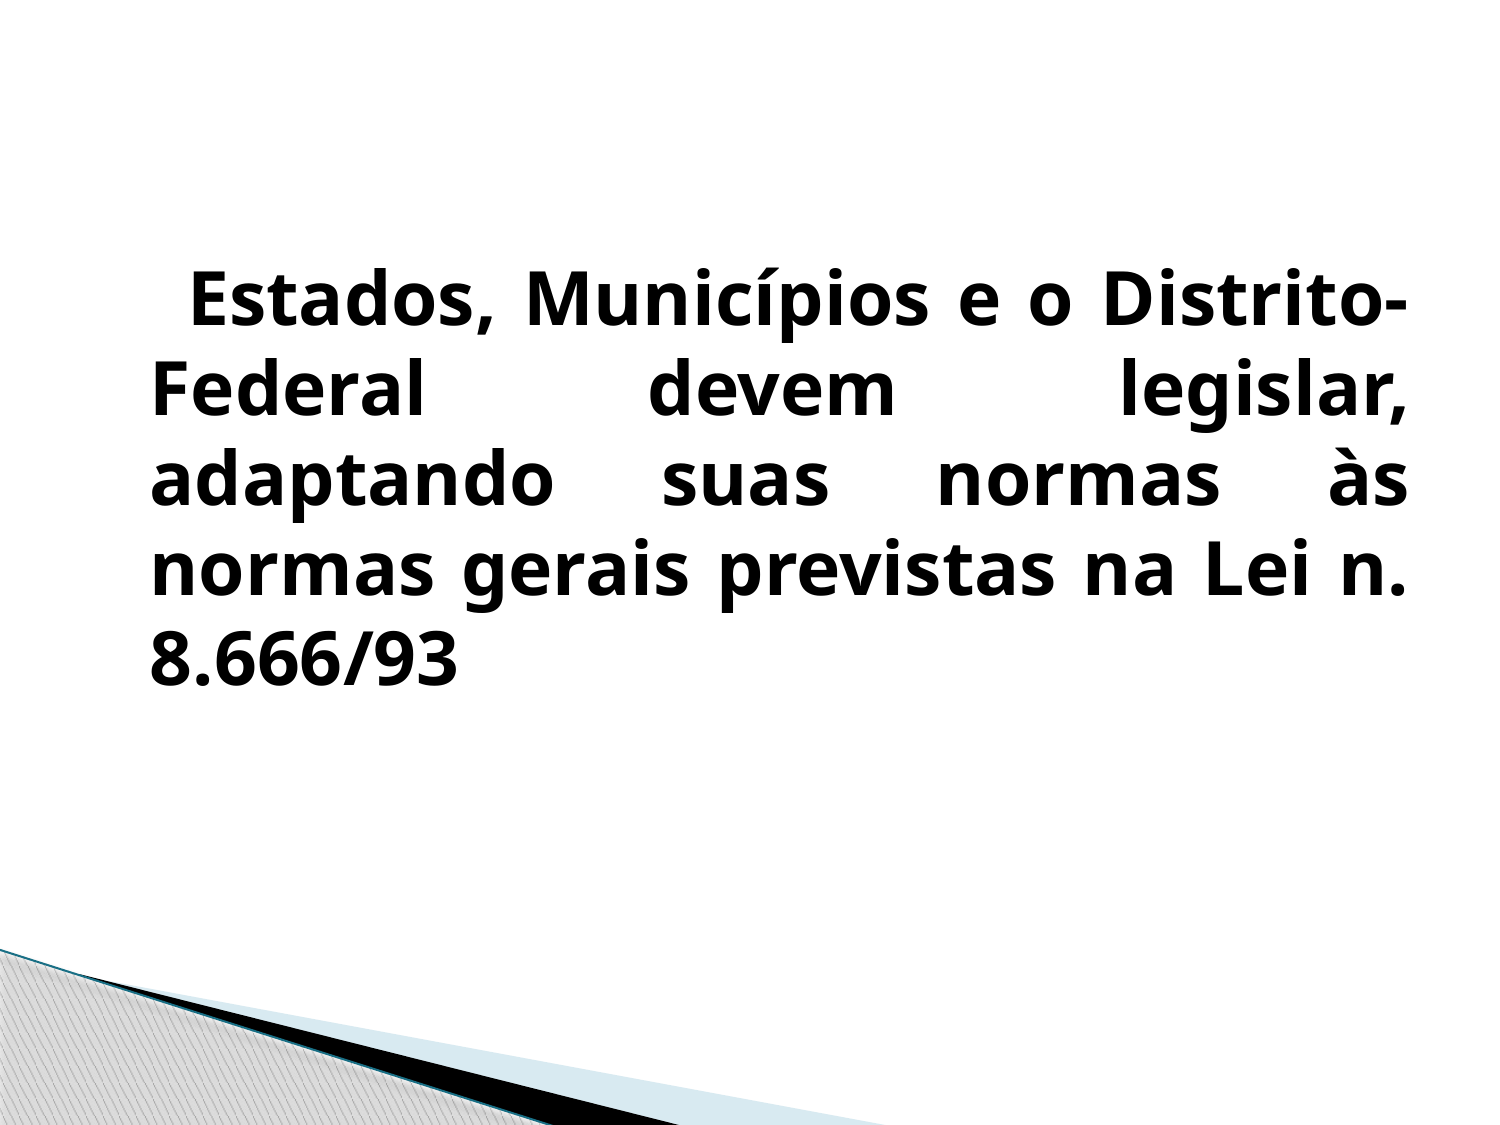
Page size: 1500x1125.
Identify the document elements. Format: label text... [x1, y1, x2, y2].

list Estados, Municípios e o Distrito-Federal devem legislar, adaptando suas normas às normas gerais previstas na Lei n. 8.666/93 [75, 243, 1425, 986]
